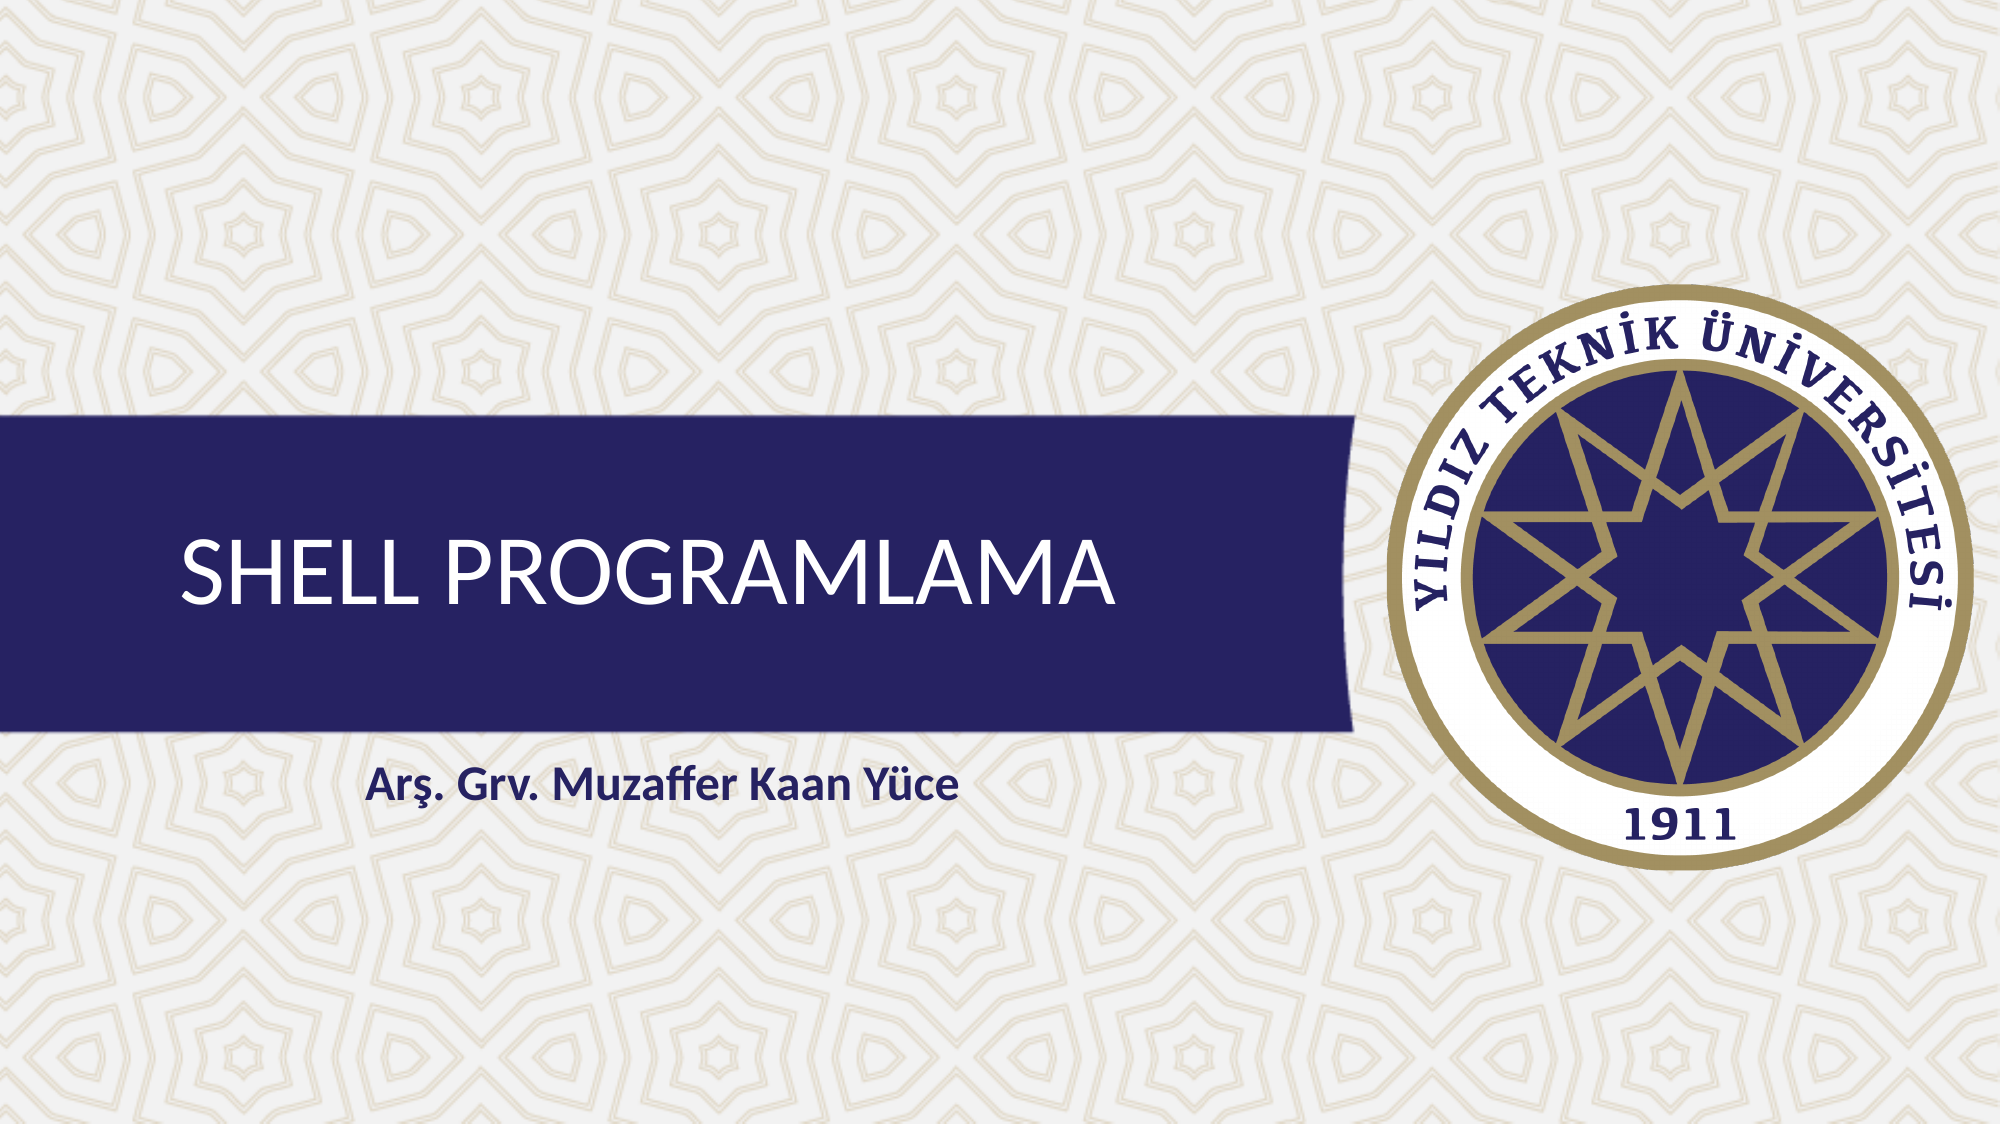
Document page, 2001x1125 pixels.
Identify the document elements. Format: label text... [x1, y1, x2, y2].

picture [0, 0, 2001, 1125]
title SHELL PROGRAMLAMA [0, 418, 1297, 726]
subtitle Arş. Grv. Muzaffer Kaan Yüce [76, 749, 1249, 945]
